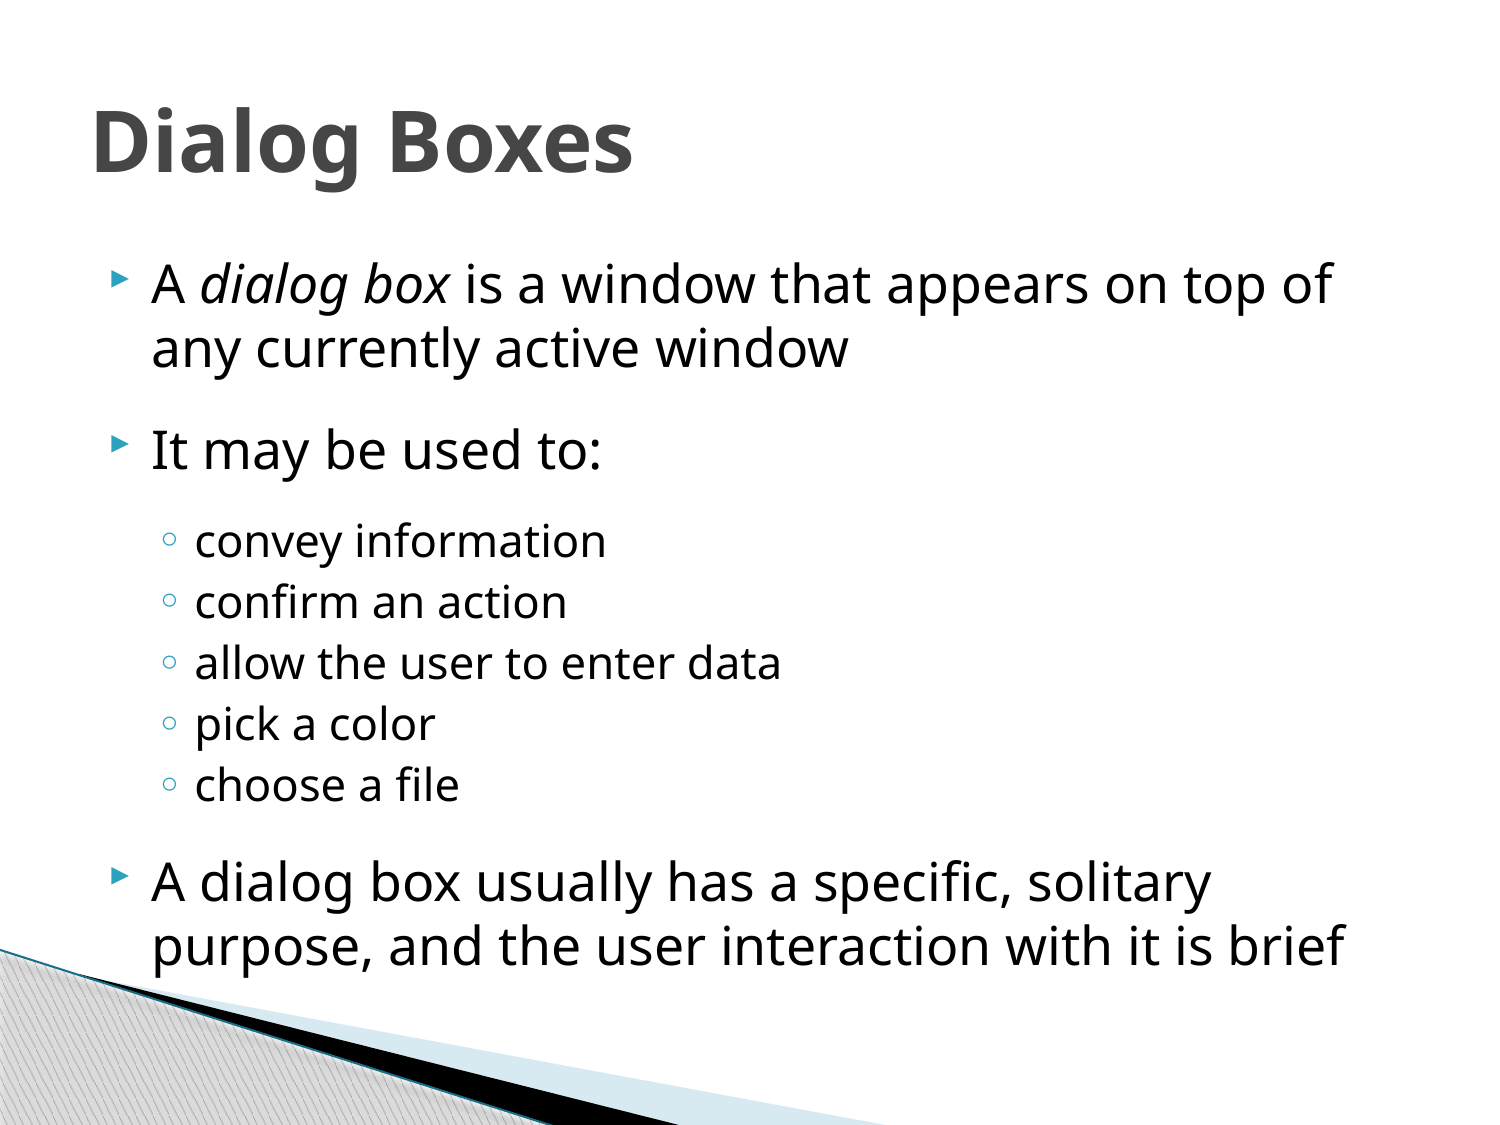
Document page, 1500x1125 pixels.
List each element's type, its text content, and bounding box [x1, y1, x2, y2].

title Dialog Boxes [75, 45, 1425, 233]
list A dialog box is a window that appears on top of any currently active window It may be used to: convey information confirm an action allow the user to enter data pick a color choose a file A dialog box usually has a specific, solitary purpose, and the user interaction with it is brief [75, 243, 1425, 986]
